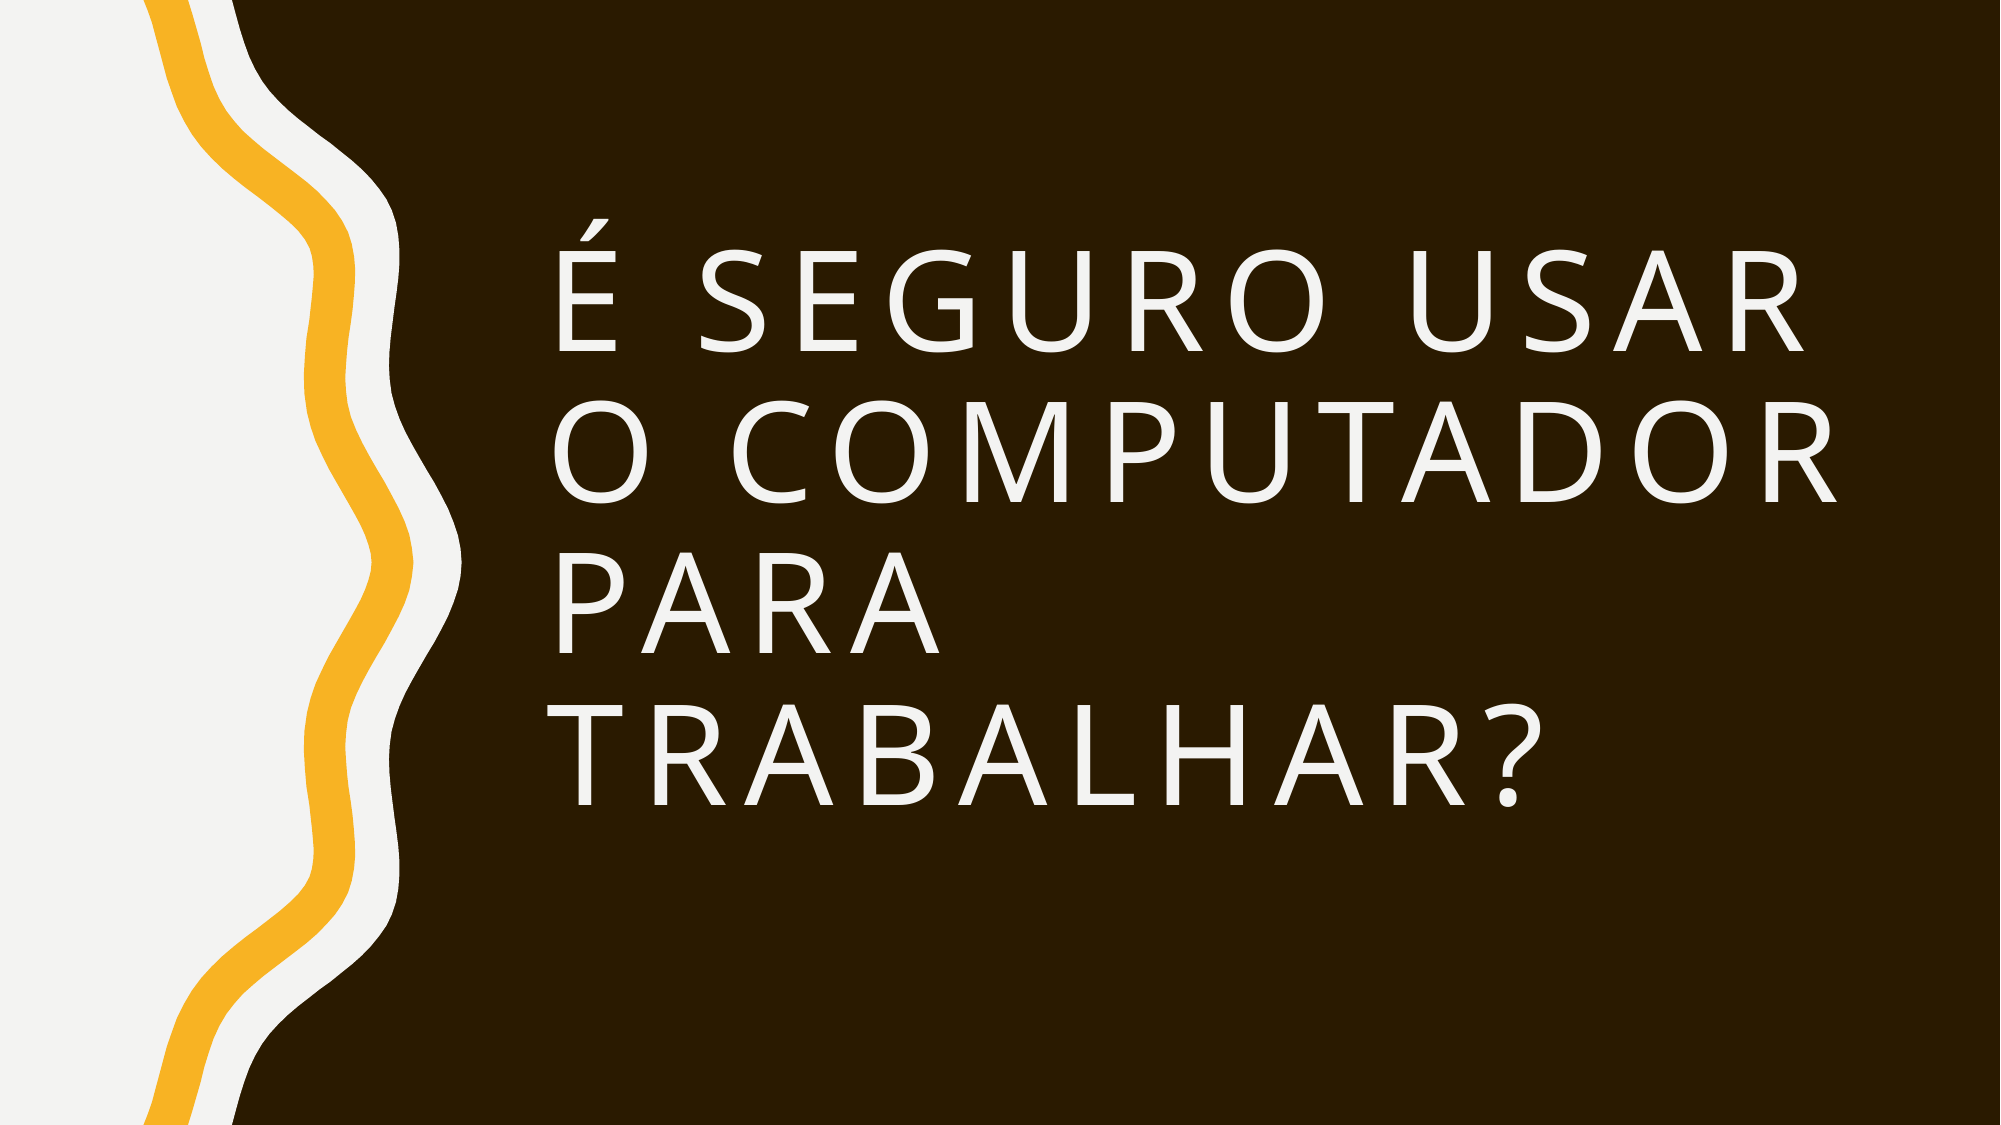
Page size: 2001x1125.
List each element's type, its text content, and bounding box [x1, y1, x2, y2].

title é seguro usar o computador para trabalhar? [531, 176, 1875, 843]
